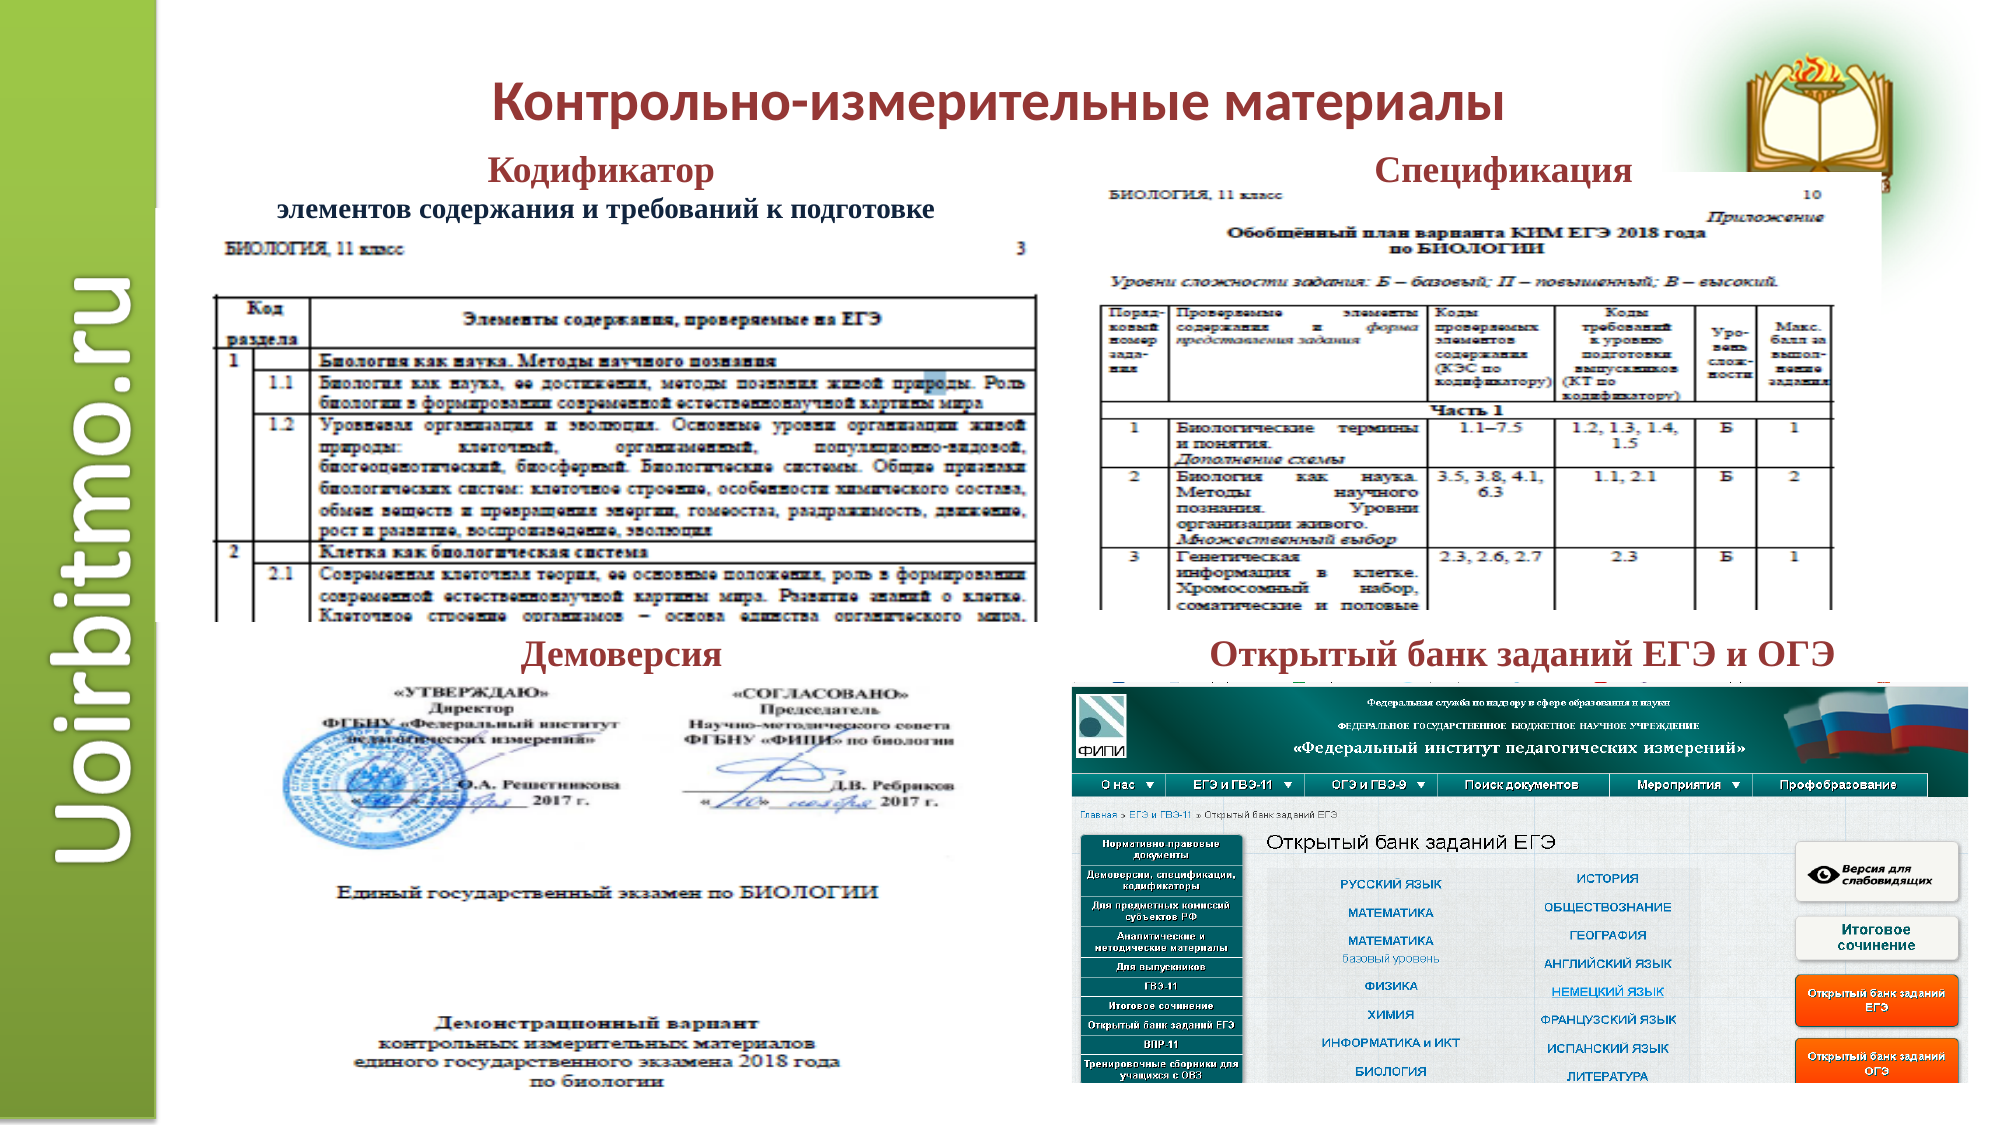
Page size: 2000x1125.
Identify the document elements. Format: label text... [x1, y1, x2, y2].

text_box Открытый банк заданий ЕГЭ и ОГЭ [1073, 621, 1972, 682]
text_box Демоверсия [196, 630, 1047, 682]
text_box Кодификатор элементов содержания и требований к подготовке [133, 137, 1078, 232]
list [154, 207, 1089, 622]
picture [0, 0, 2000, 1125]
text_box Спецификация [1078, 137, 1929, 197]
title Контрольно-измерительные материалы [99, 54, 1900, 140]
